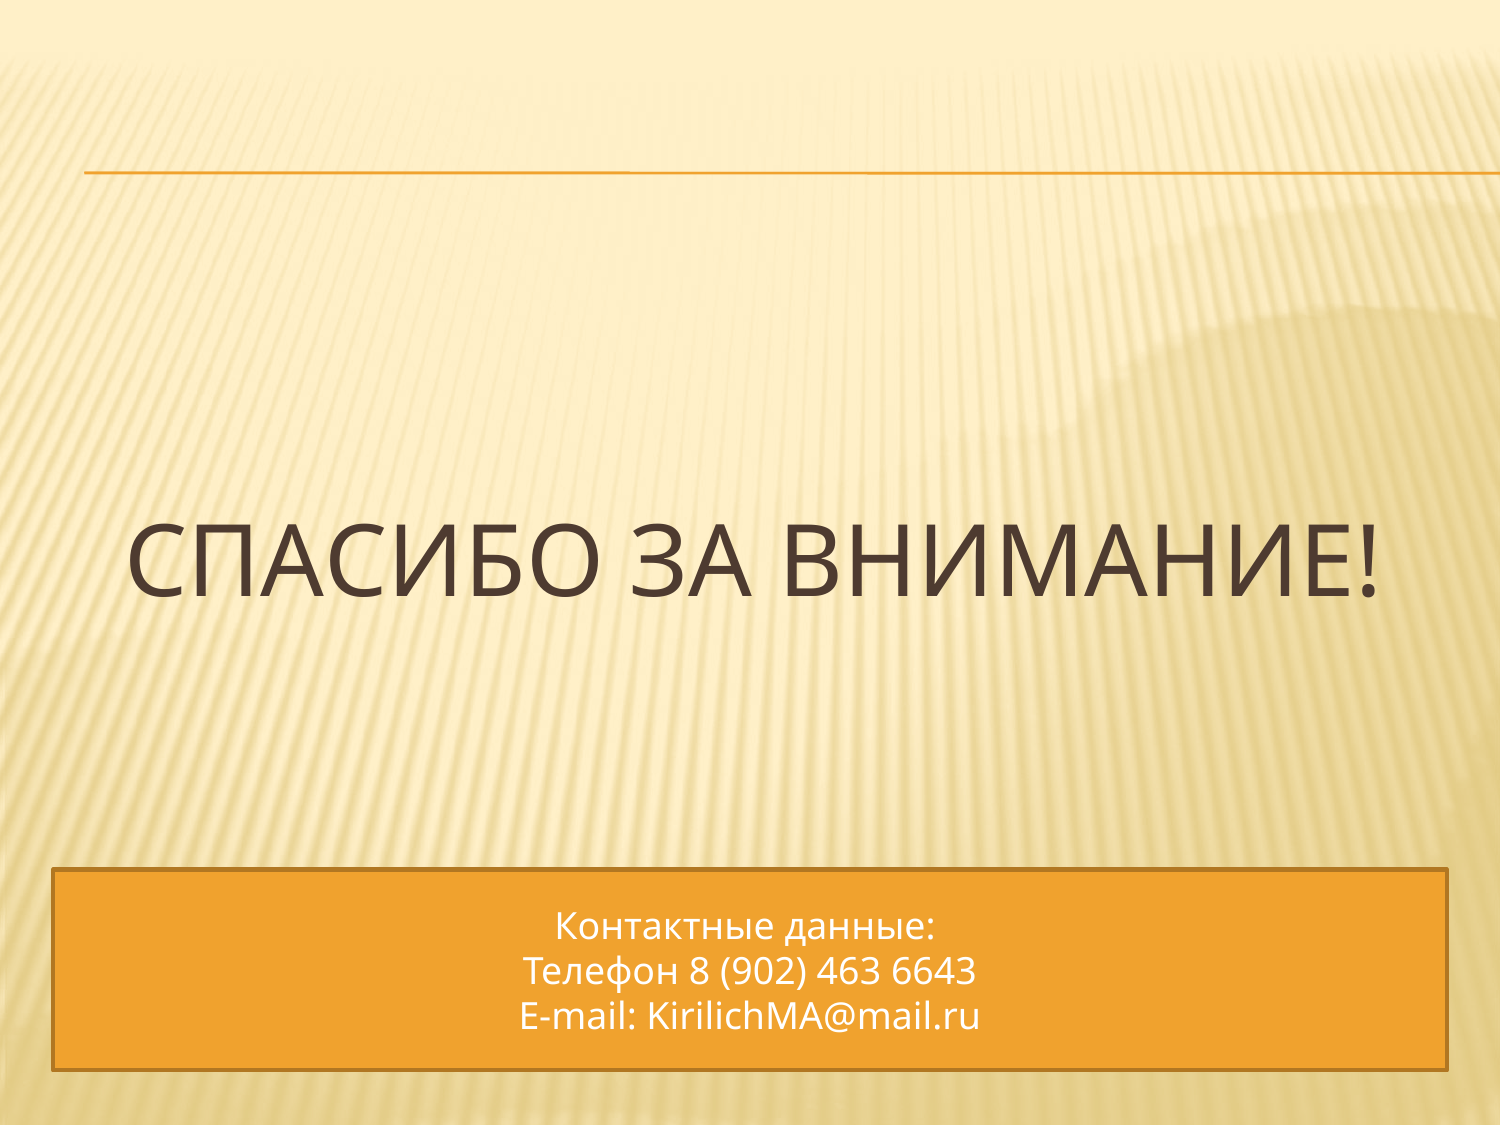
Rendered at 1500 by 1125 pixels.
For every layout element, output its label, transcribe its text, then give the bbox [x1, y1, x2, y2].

title СПАСИБО ЗА ВНИМАНИЕ! [41, 314, 1467, 799]
text_box Контактные данные: Телефон 8 (902) 463 6643 E-mail: KirilichMA@mail.ru [51, 867, 1449, 1072]
